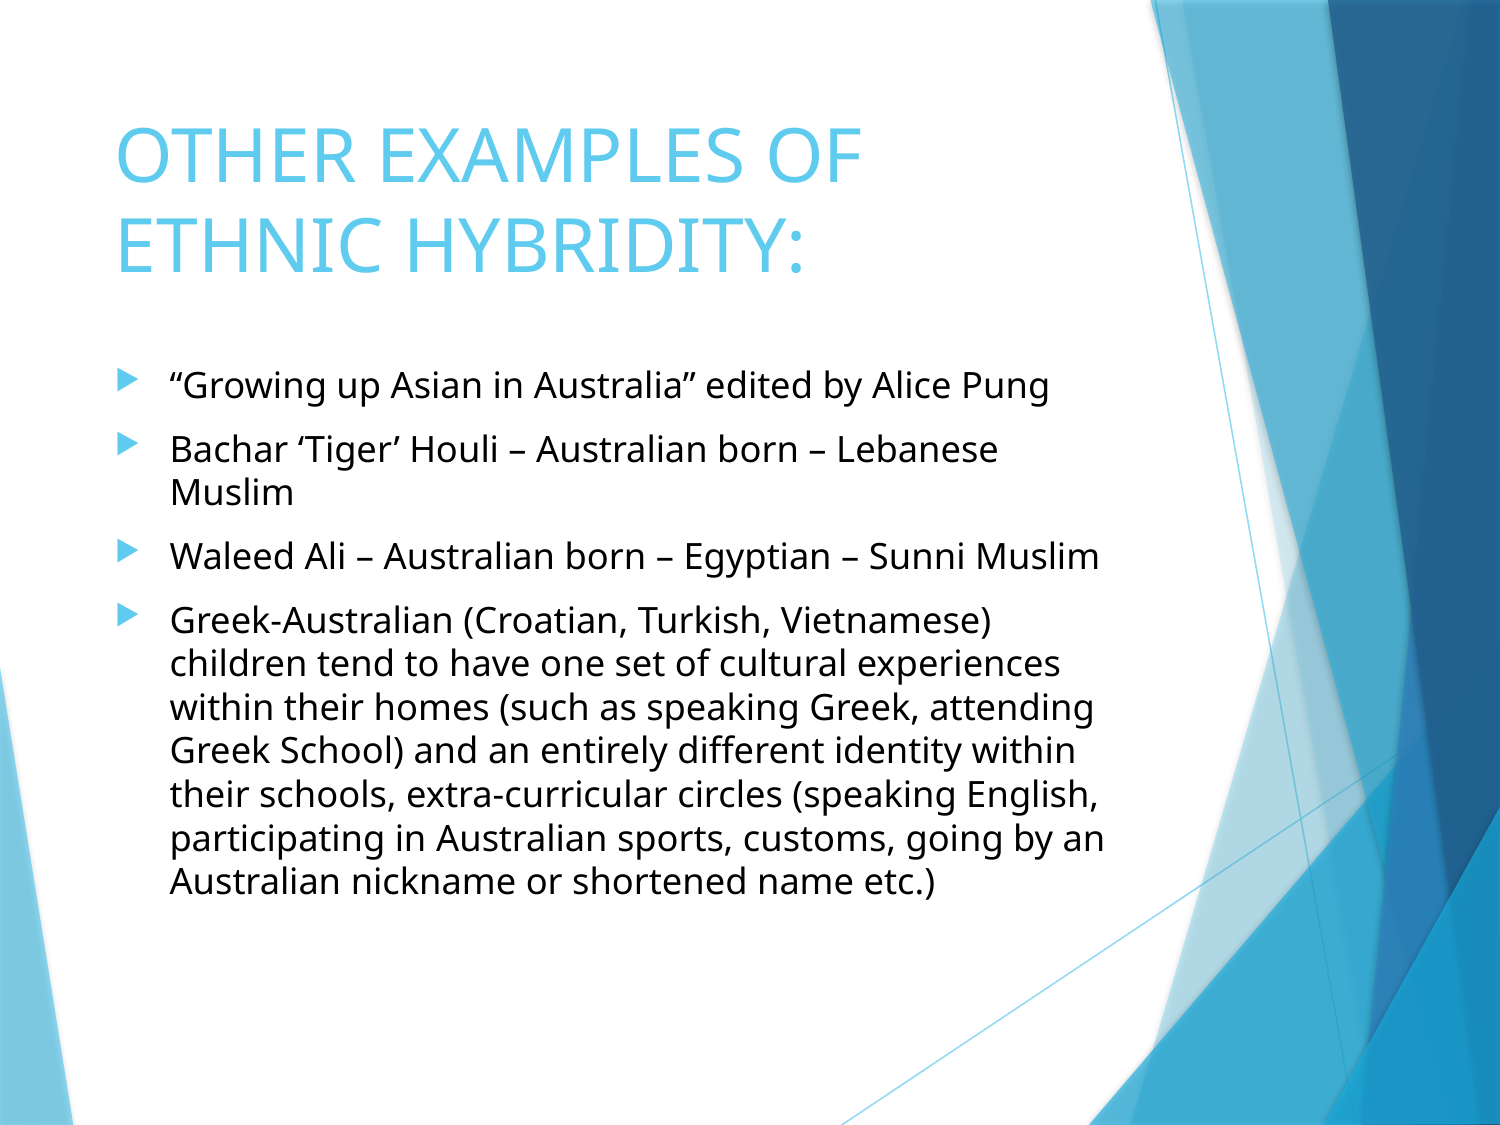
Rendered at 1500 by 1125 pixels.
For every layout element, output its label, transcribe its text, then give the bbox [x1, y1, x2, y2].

list “Growing up Asian in Australia” edited by Alice Pung Bachar ‘Tiger’ Houli – Australian born – Lebanese Muslim Waleed Ali – Australian born – Egyptian – Sunni Muslim Greek-Australian (Croatian, Turkish, Vietnamese) children tend to have one set of cultural experiences within their homes (such as speaking Greek, attending Greek School) and an entirely different identity within their schools, extra-curricular circles (speaking English, participating in Australian sports, customs, going by an Australian nickname or shortened name etc.) [99, 354, 1142, 992]
title OTHER EXAMPLES OF ETHNIC HYBRIDITY: [99, 99, 1142, 317]
